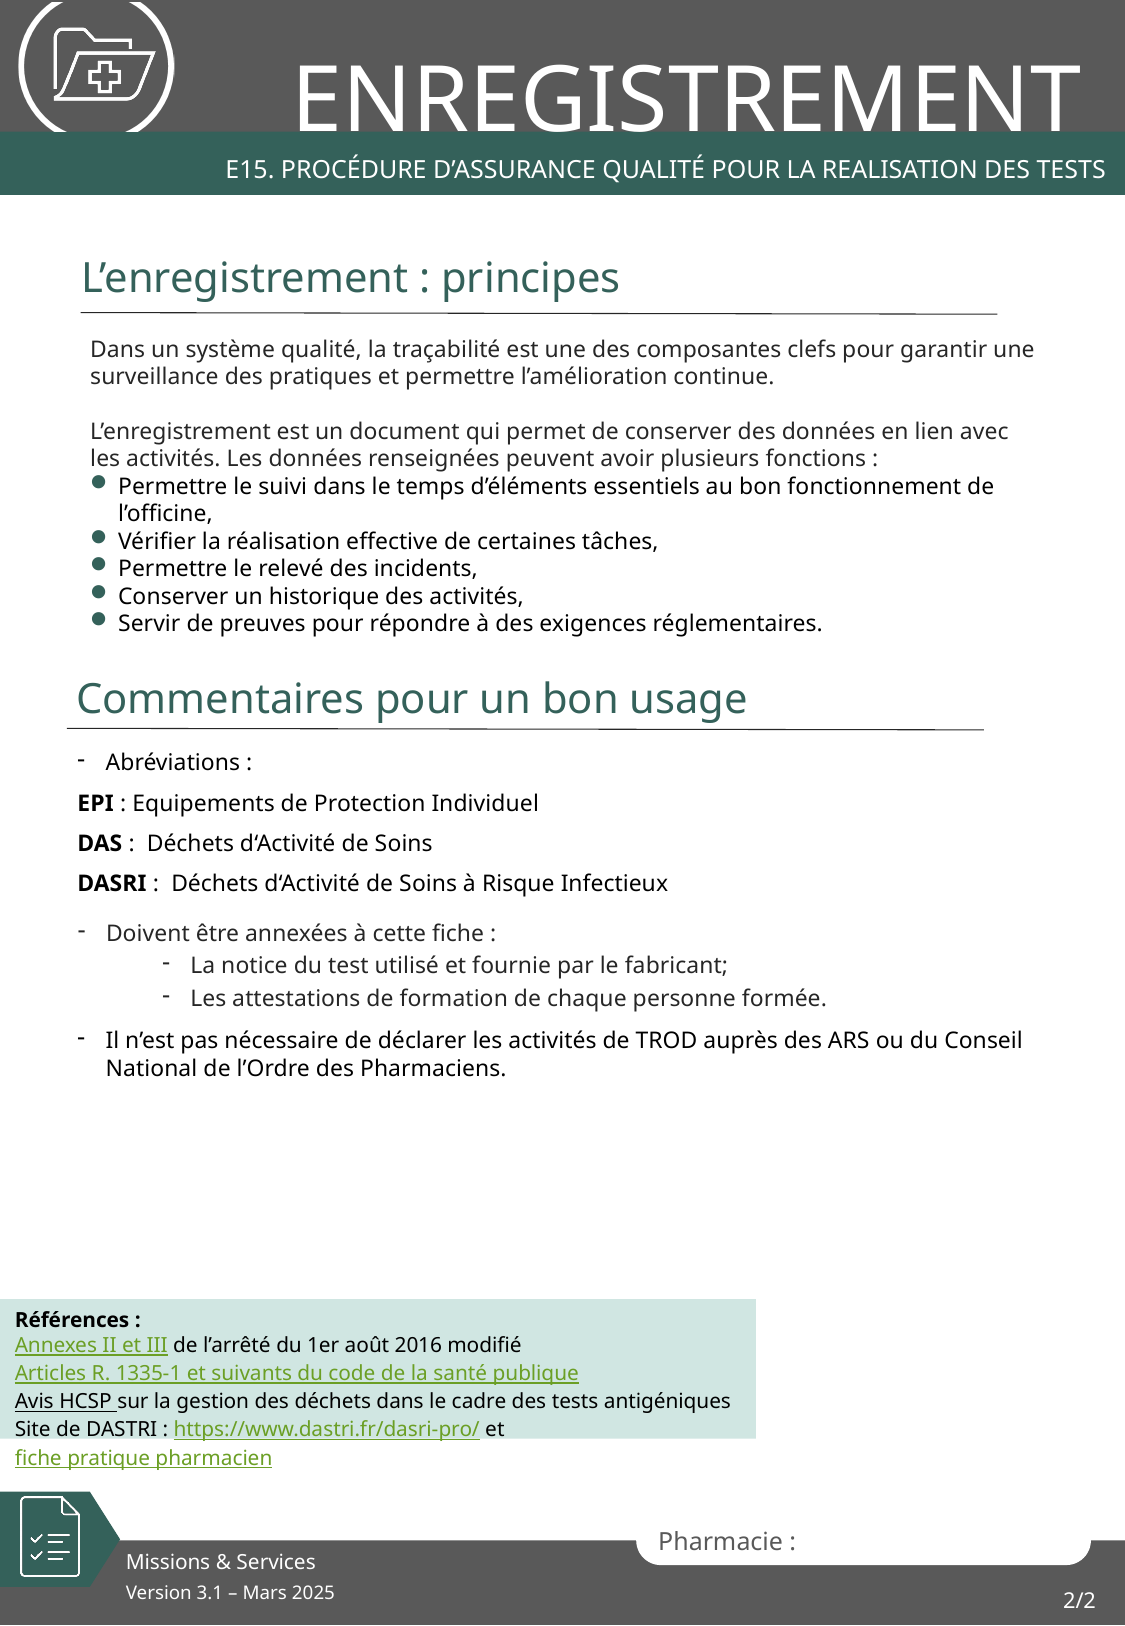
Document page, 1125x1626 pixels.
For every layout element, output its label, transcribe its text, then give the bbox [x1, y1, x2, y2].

list Doivent être annexées à cette fiche : La notice du test utilisé et fournie par le fabricant; Les attestations de formation de chaque personne formée. [62, 914, 1024, 1018]
text_box Il n’est pas nécessaire de déclarer les activités de TROD auprès des ARS ou du Conseil National de l’Ordre des Pharmaciens. [62, 1018, 1069, 1089]
picture [20, 1496, 80, 1577]
text_box 2/2 [1033, 1573, 1125, 1625]
title E15. procédure d’assurance qualité POUR LA REALISATION des tests [33, 149, 1123, 193]
text_box Abréviations : EPI : Equipements de Protection Individuel DAS : Déchets d‘Activité de Soins DASRI : Déchets d‘Activité de Soins à Risque Infectieux [62, 743, 782, 905]
text_box Références : Annexes II et III de l’arrêté du 1er août 2016 modifié Articles R. 1335-1 et suivants du code de la santé publique Avis HCSP sur la gestion des déchets dans le cadre des tests antigéniques Site de DASTRI : https://www.dastri.fr/dasri-pro/ et fiche pratique pharmacien [0, 1299, 756, 1439]
picture [18, 2, 175, 132]
